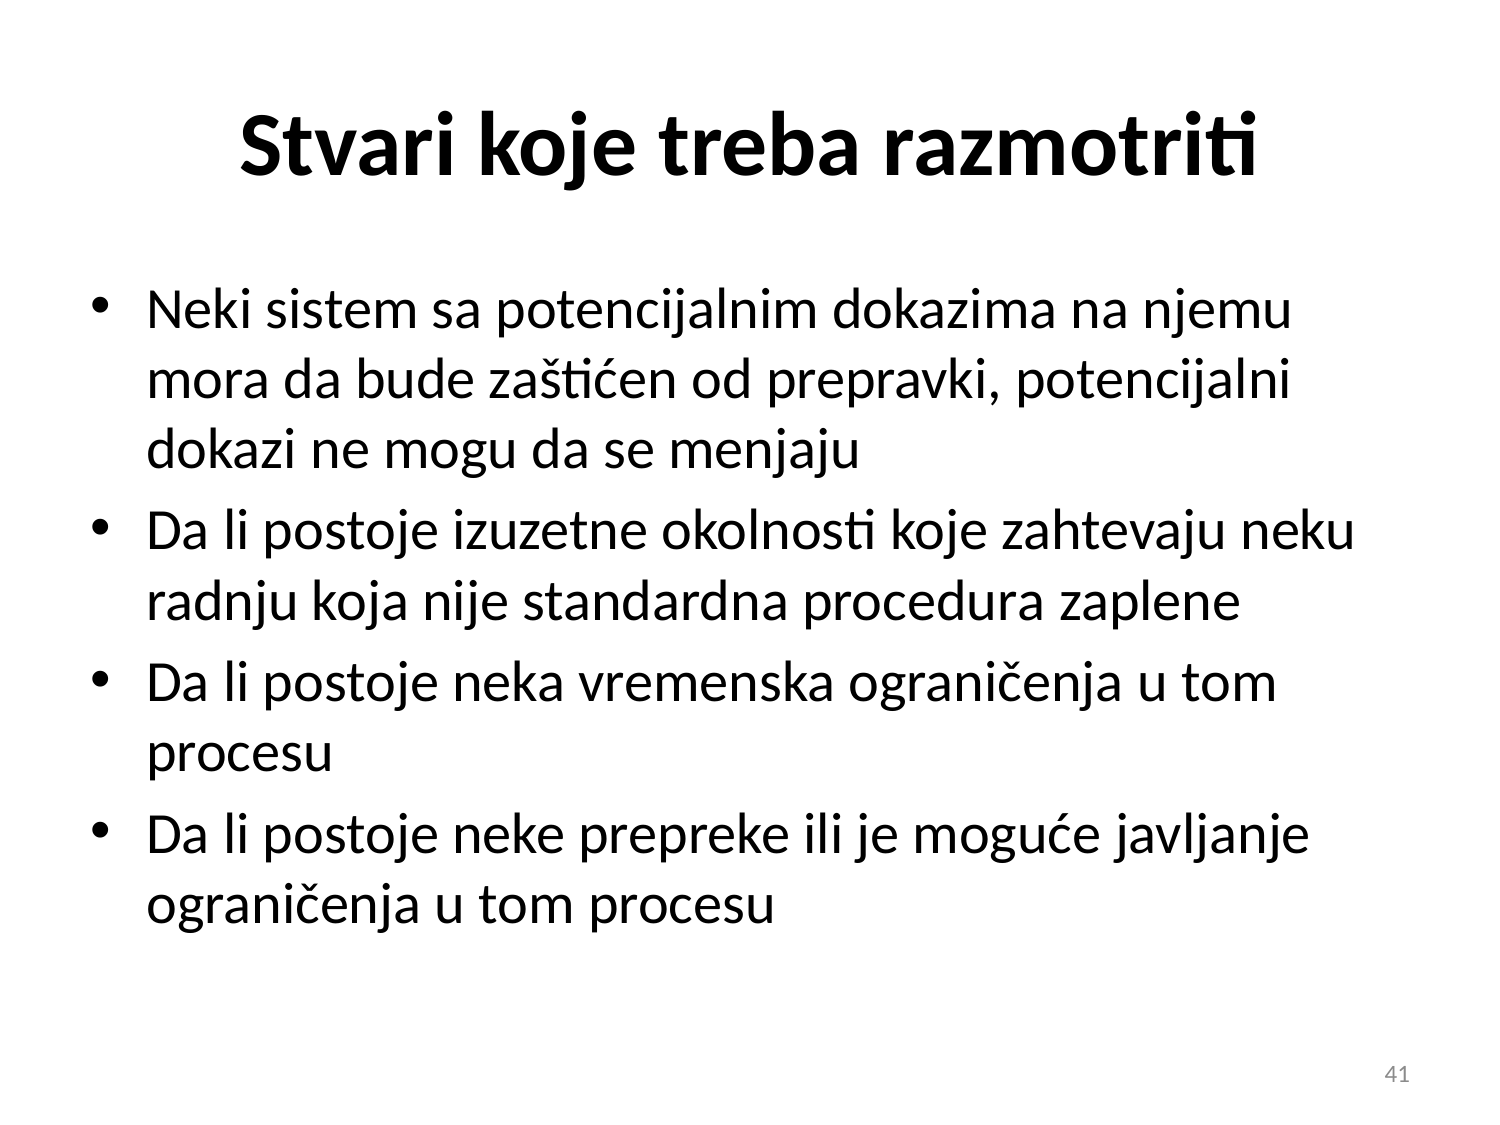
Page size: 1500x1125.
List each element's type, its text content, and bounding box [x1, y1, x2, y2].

title Stvari koje treba razmotriti [74, 44, 1426, 233]
list Neki sistem sa potencijalnim dokazima na njemu mora da bude zaštićen od prepravki, potencijalni dokazi ne mogu da se menjaju Da li postoje izuzetne okolnosti koje zahtevaju neku radnju koja nije standardna procedura zaplene Da li postoje neka vremenska ograničenja u tom procesu Da li postoje neke prepreke ili je moguće javljanje ograničenja u tom procesu [74, 262, 1426, 1006]
slide_number 41 [1074, 1042, 1425, 1103]
